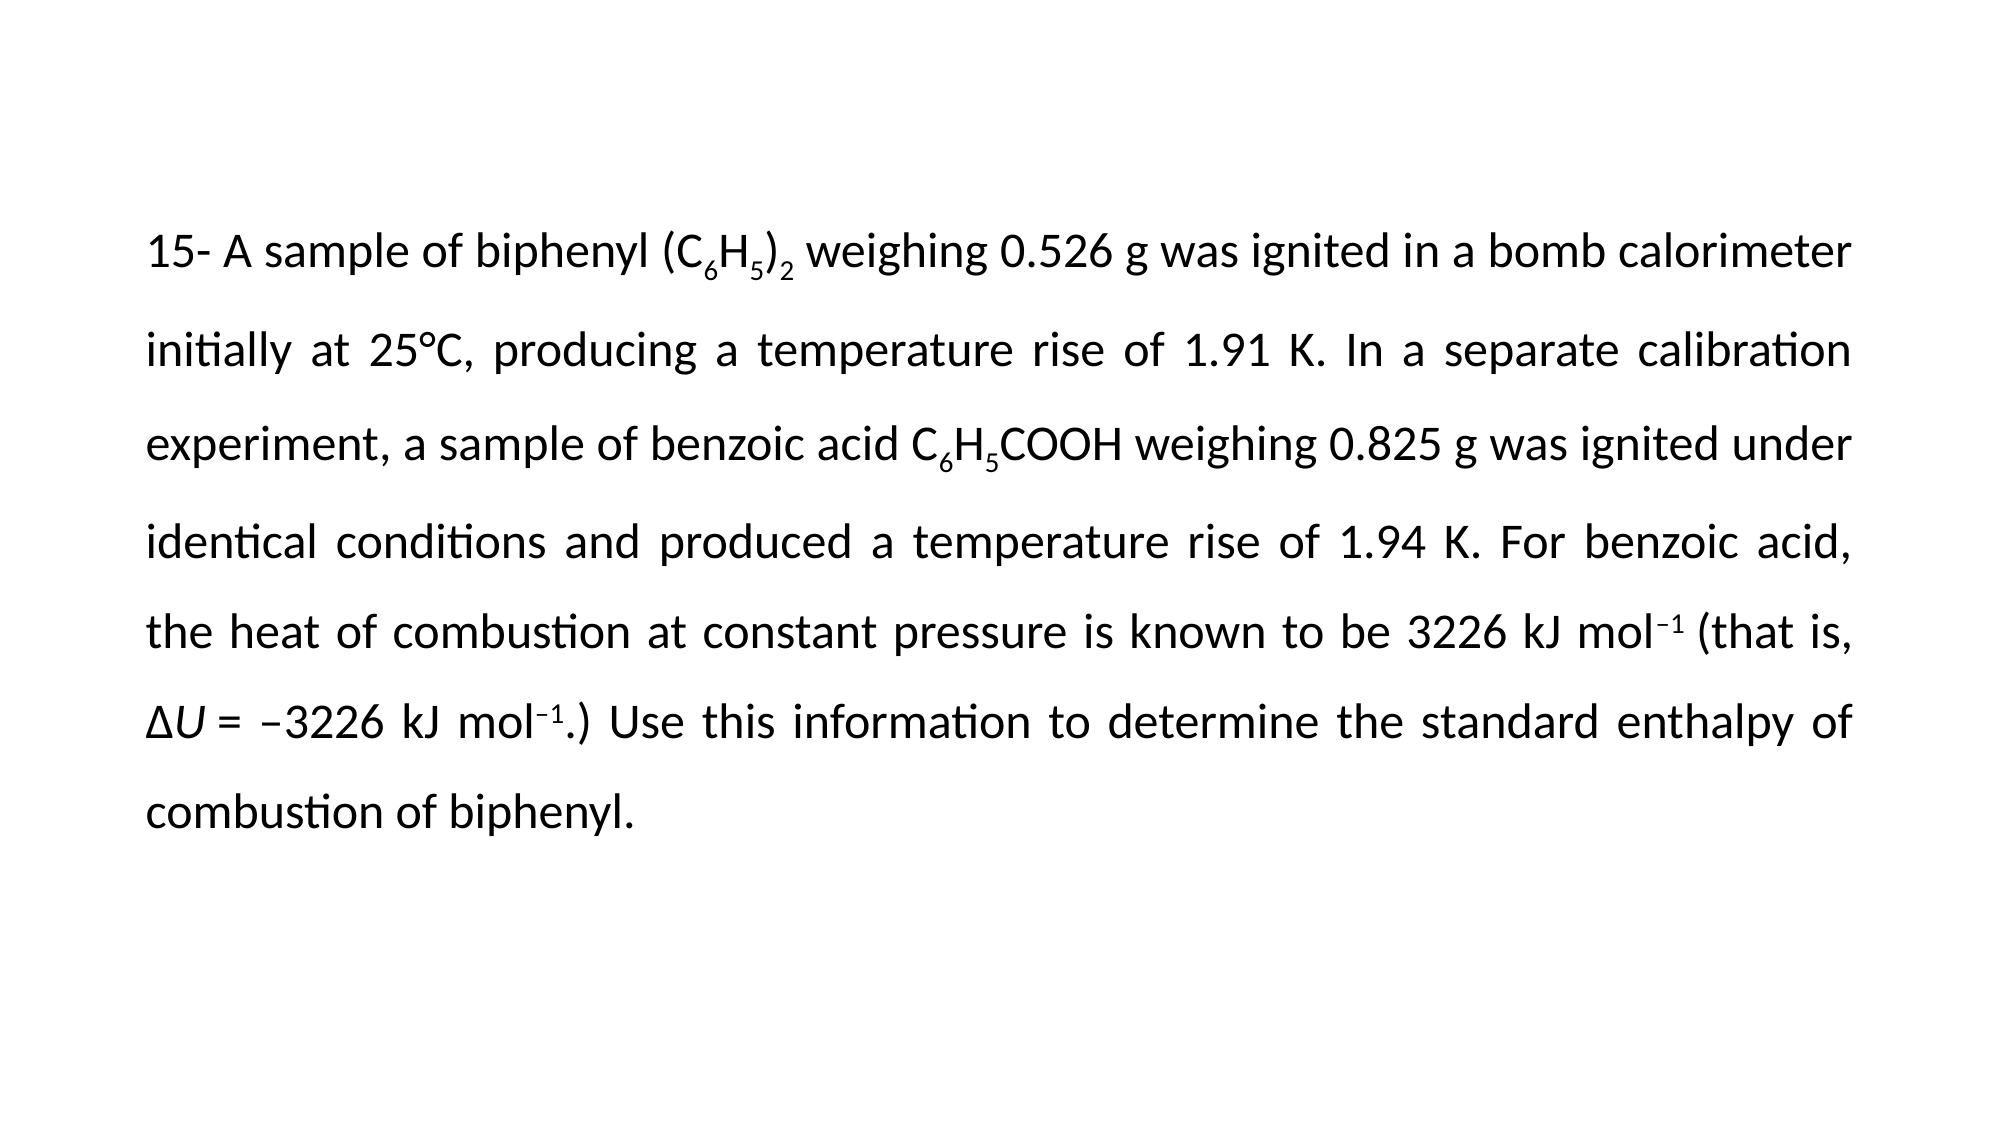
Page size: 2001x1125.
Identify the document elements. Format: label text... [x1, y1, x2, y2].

text_box 15- A sample of biphenyl (C6H5)2 weighing 0.526 g was ignited in a bomb calorimeter initially at 25°C, producing a temperature rise of 1.91 K. In a separate calibration experiment, a sample of benzoic acid C6H5COOH weighing 0.825 g was ignited under identical conditions and produced a temperature rise of 1.94 K. For benzoic acid, the heat of combustion at constant pressure is known to be 3226 kJ mol–1 (that is, ΔU = –3226 kJ mol–1.) Use this information to determine the standard enthalpy of combustion of biphenyl. [130, 176, 1869, 846]
